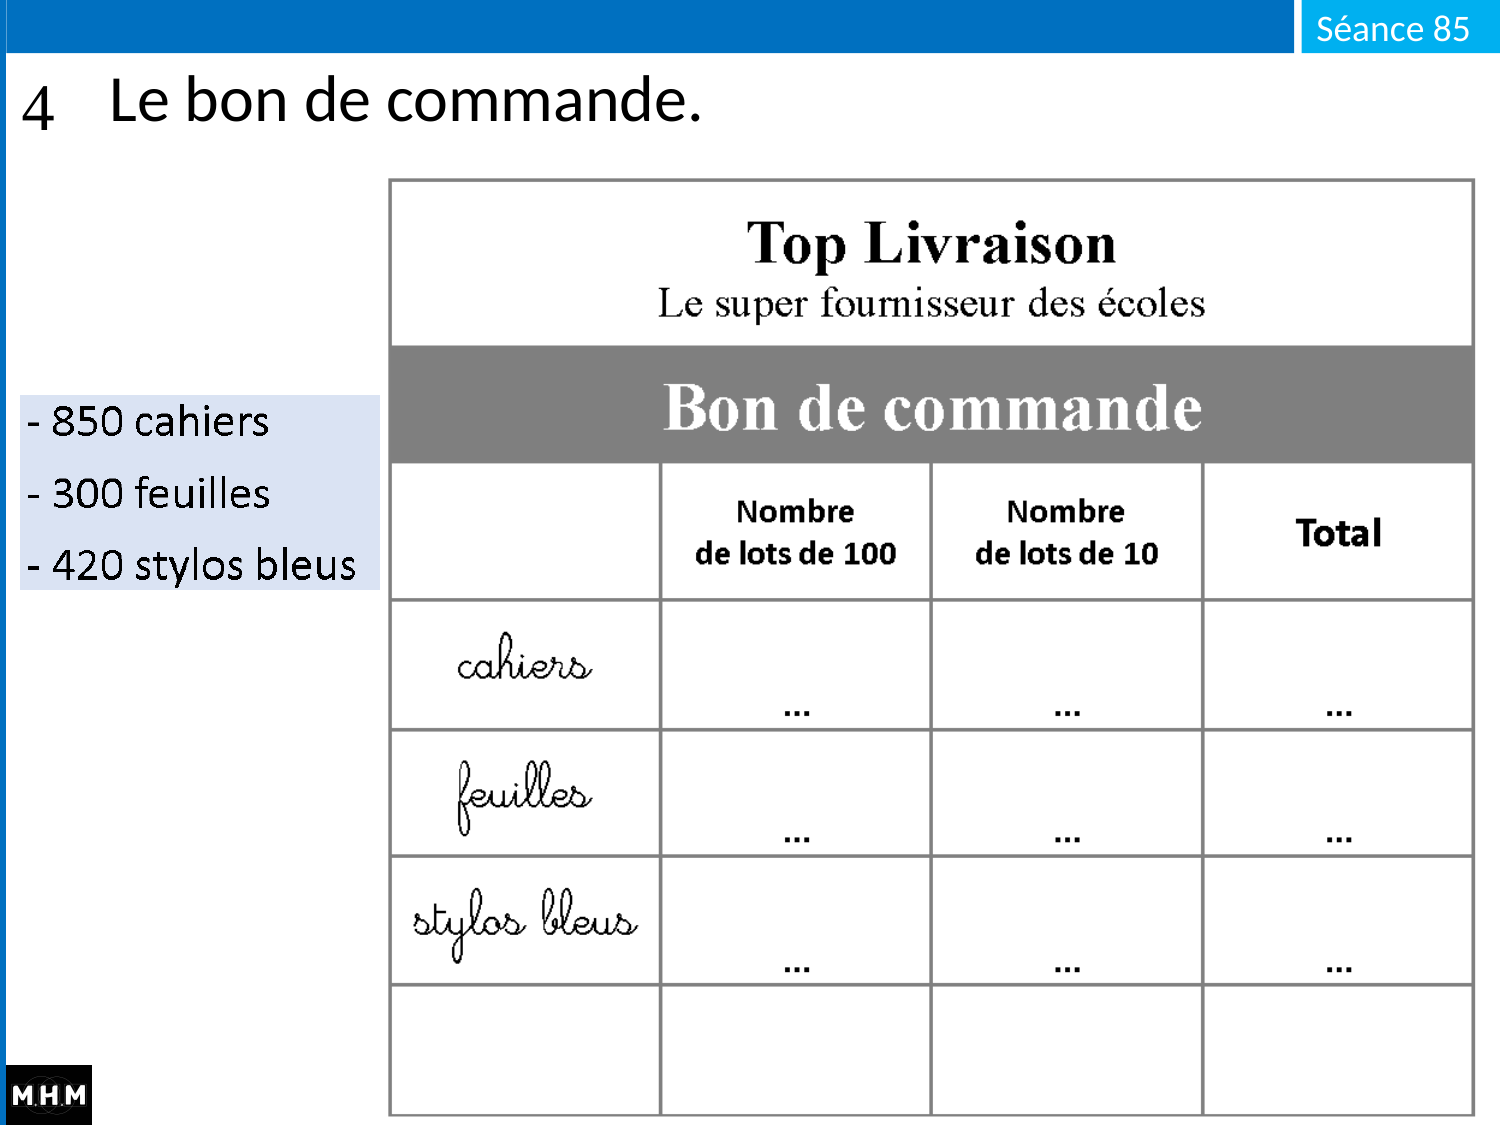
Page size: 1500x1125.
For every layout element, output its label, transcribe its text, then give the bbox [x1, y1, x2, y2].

picture [20, 170, 1480, 1125]
picture [6, 1065, 92, 1125]
title Le bon de commande. [94, 57, 1389, 144]
